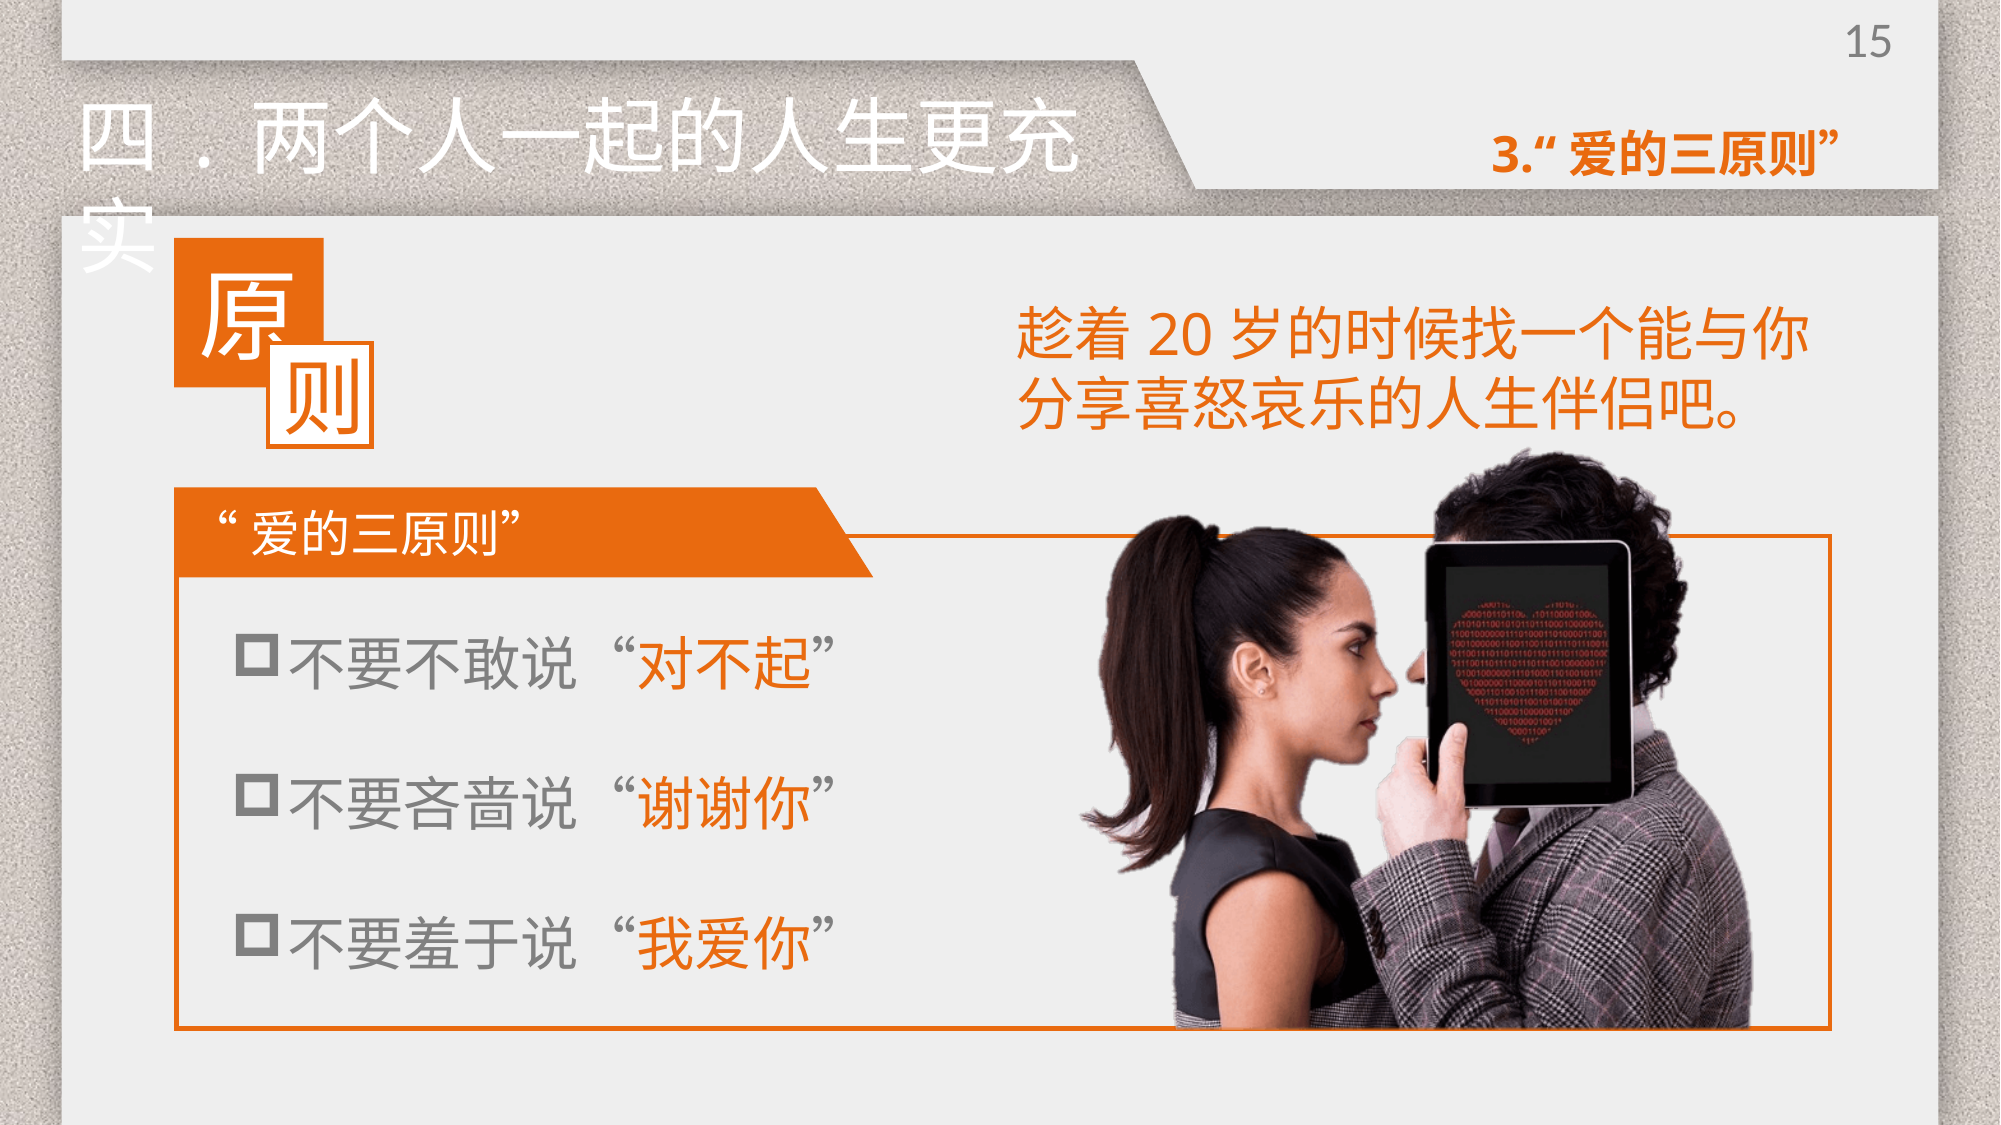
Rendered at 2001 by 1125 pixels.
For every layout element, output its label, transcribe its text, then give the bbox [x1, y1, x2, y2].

text_box [61, 215, 1939, 1125]
text_box 趁着20岁的时候找一个能与你分享喜怒哀乐的人生伴侣吧。 [1002, 289, 1827, 391]
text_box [174, 237, 372, 447]
text_box [60, 0, 1940, 191]
text_box 15 [1797, 0, 1939, 75]
text_box 3.“爱的三原则” [1195, 115, 1884, 191]
text_box 四.两个人一起的人生更充实 [61, 76, 1134, 292]
picture [936, 391, 1894, 1030]
text_box “爱的三原则” [173, 486, 876, 579]
text_box [175, 535, 936, 1030]
